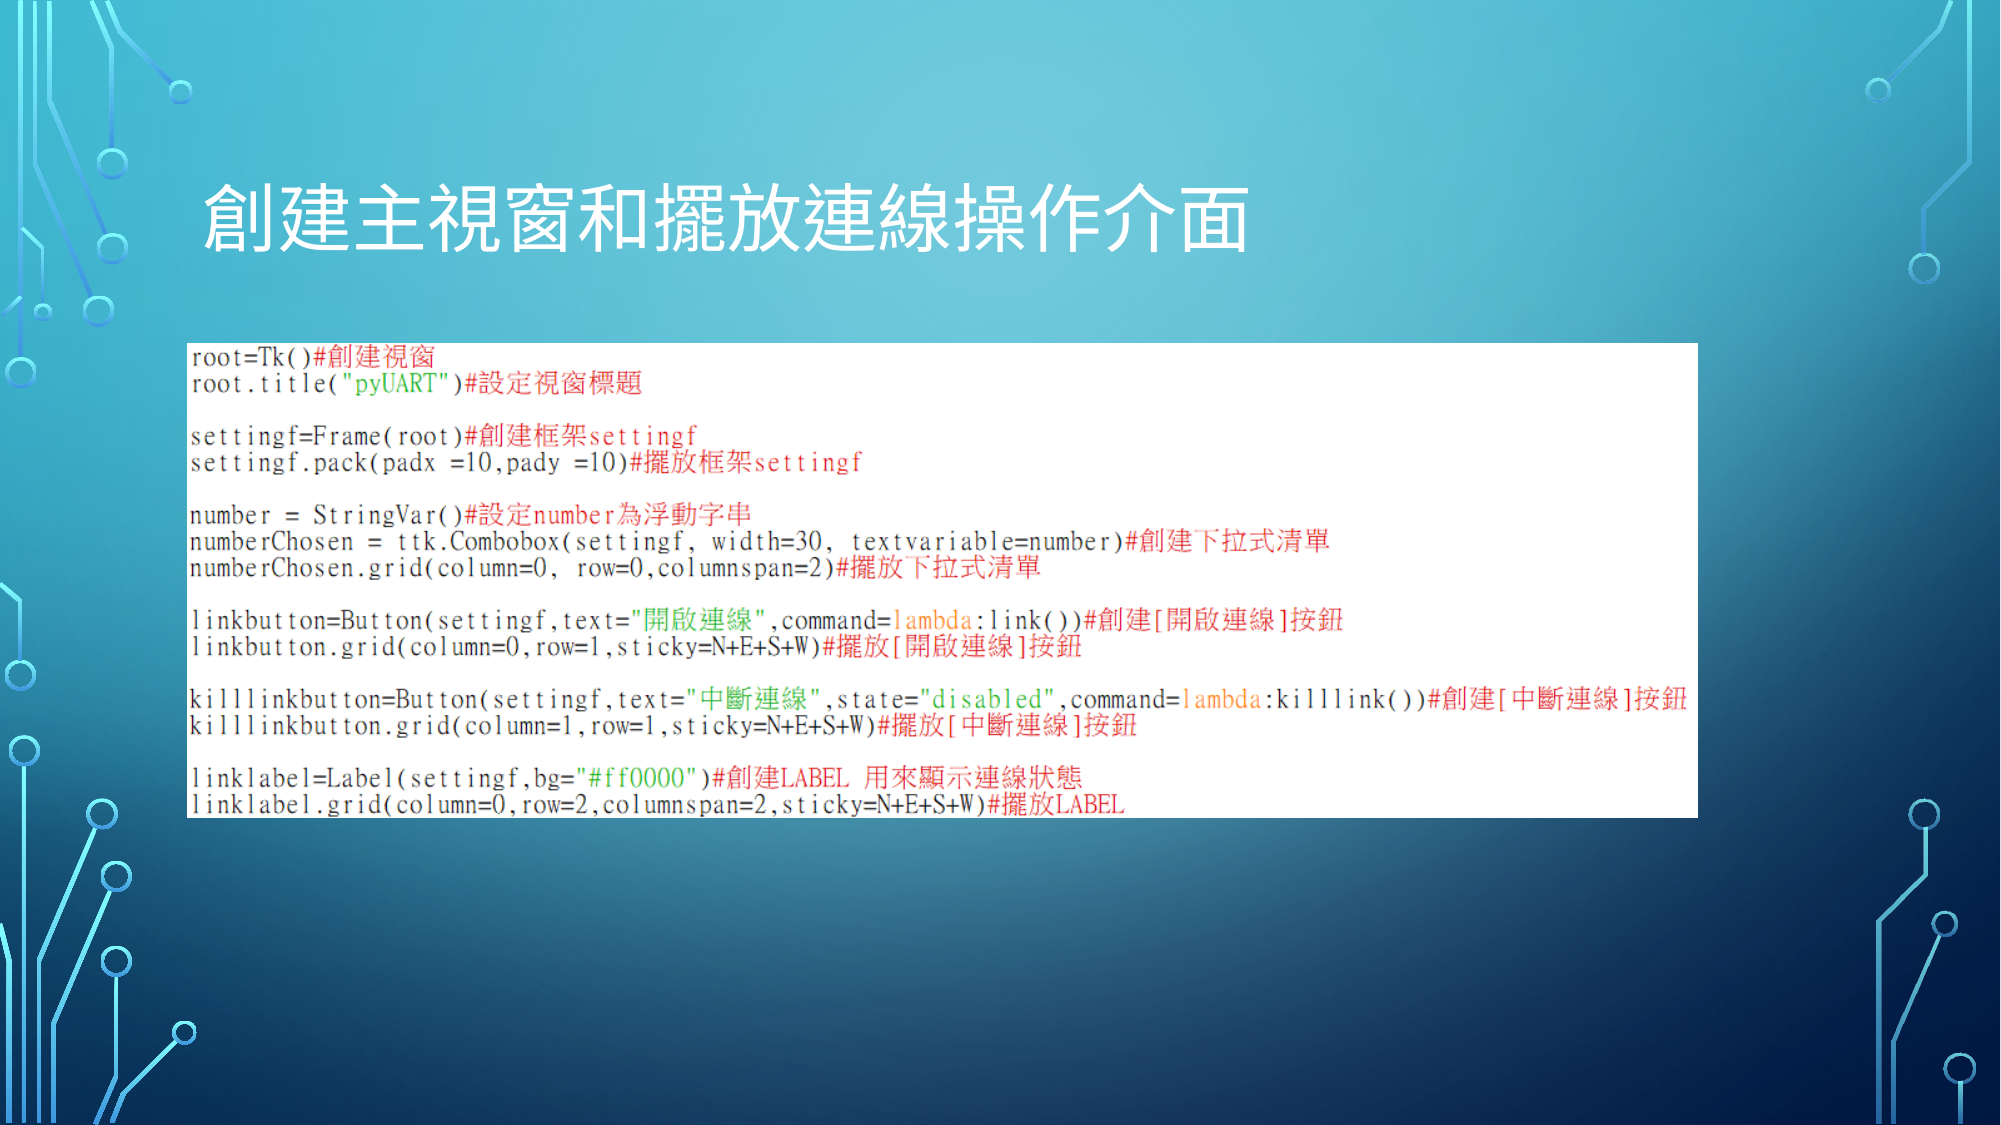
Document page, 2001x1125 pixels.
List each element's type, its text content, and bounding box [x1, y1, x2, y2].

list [186, 343, 1698, 819]
title 創建主視窗和擺放連線操作介面 [187, 101, 1813, 344]
